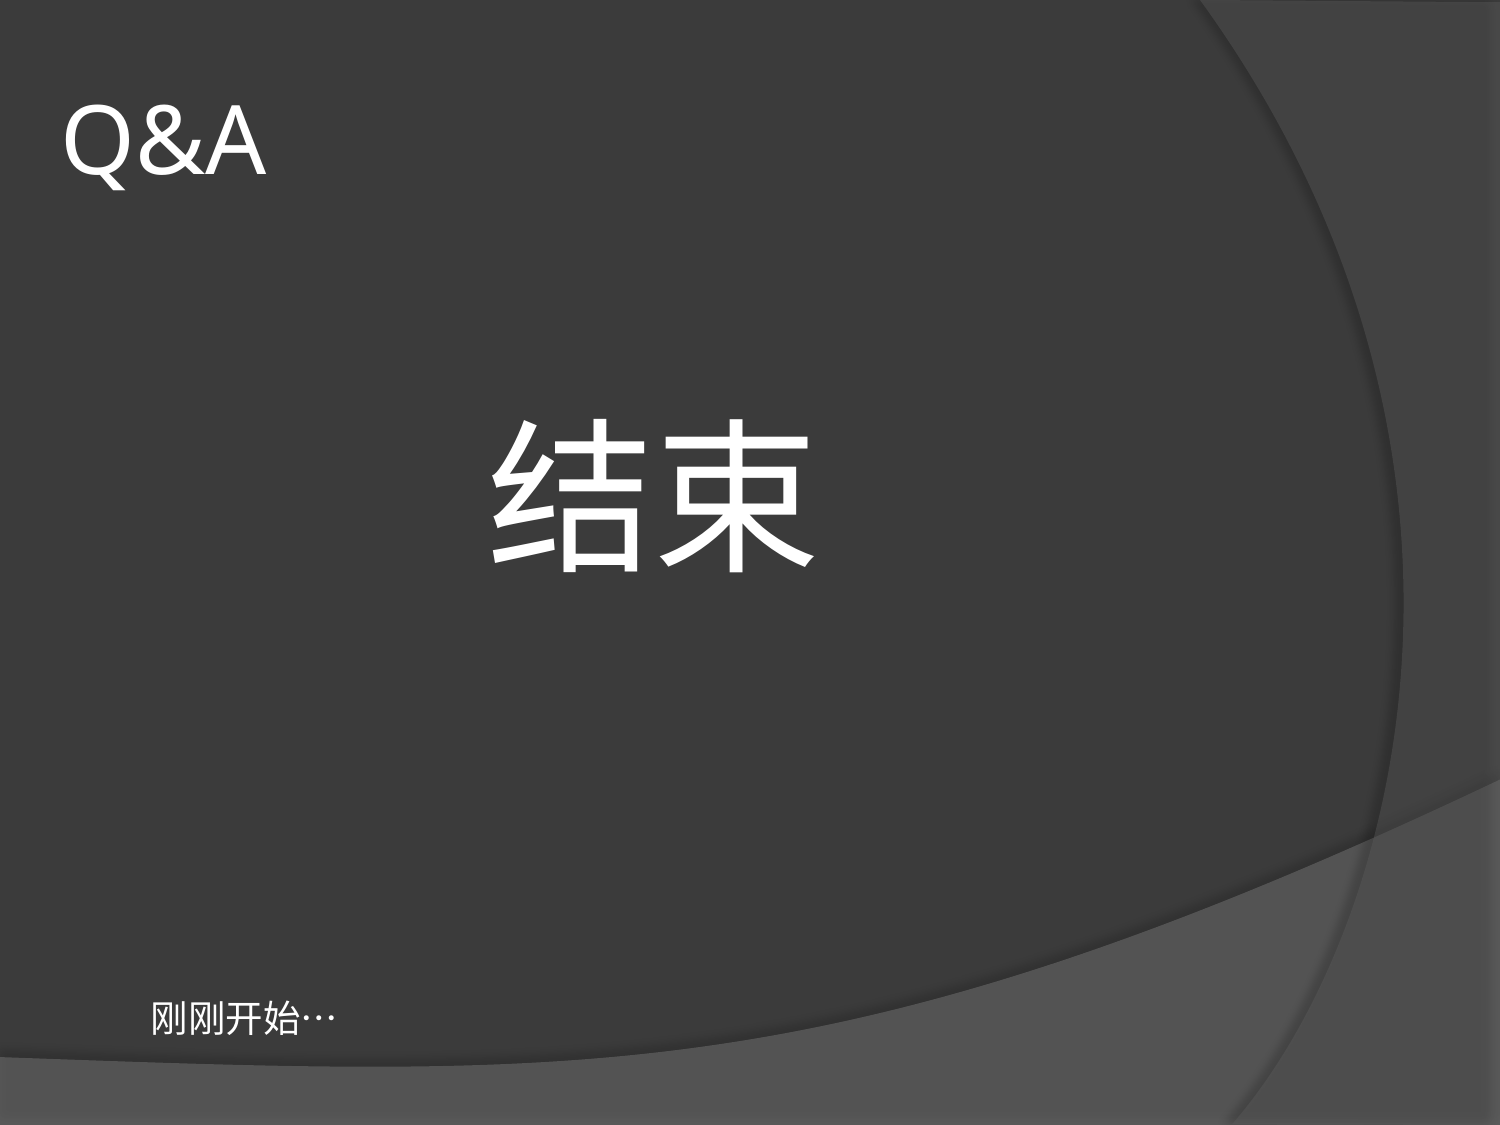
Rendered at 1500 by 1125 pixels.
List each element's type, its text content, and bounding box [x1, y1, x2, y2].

list 结束 [466, 385, 858, 603]
title Q&A [53, 42, 1279, 231]
text_box 刚刚开始… [135, 987, 916, 1048]
